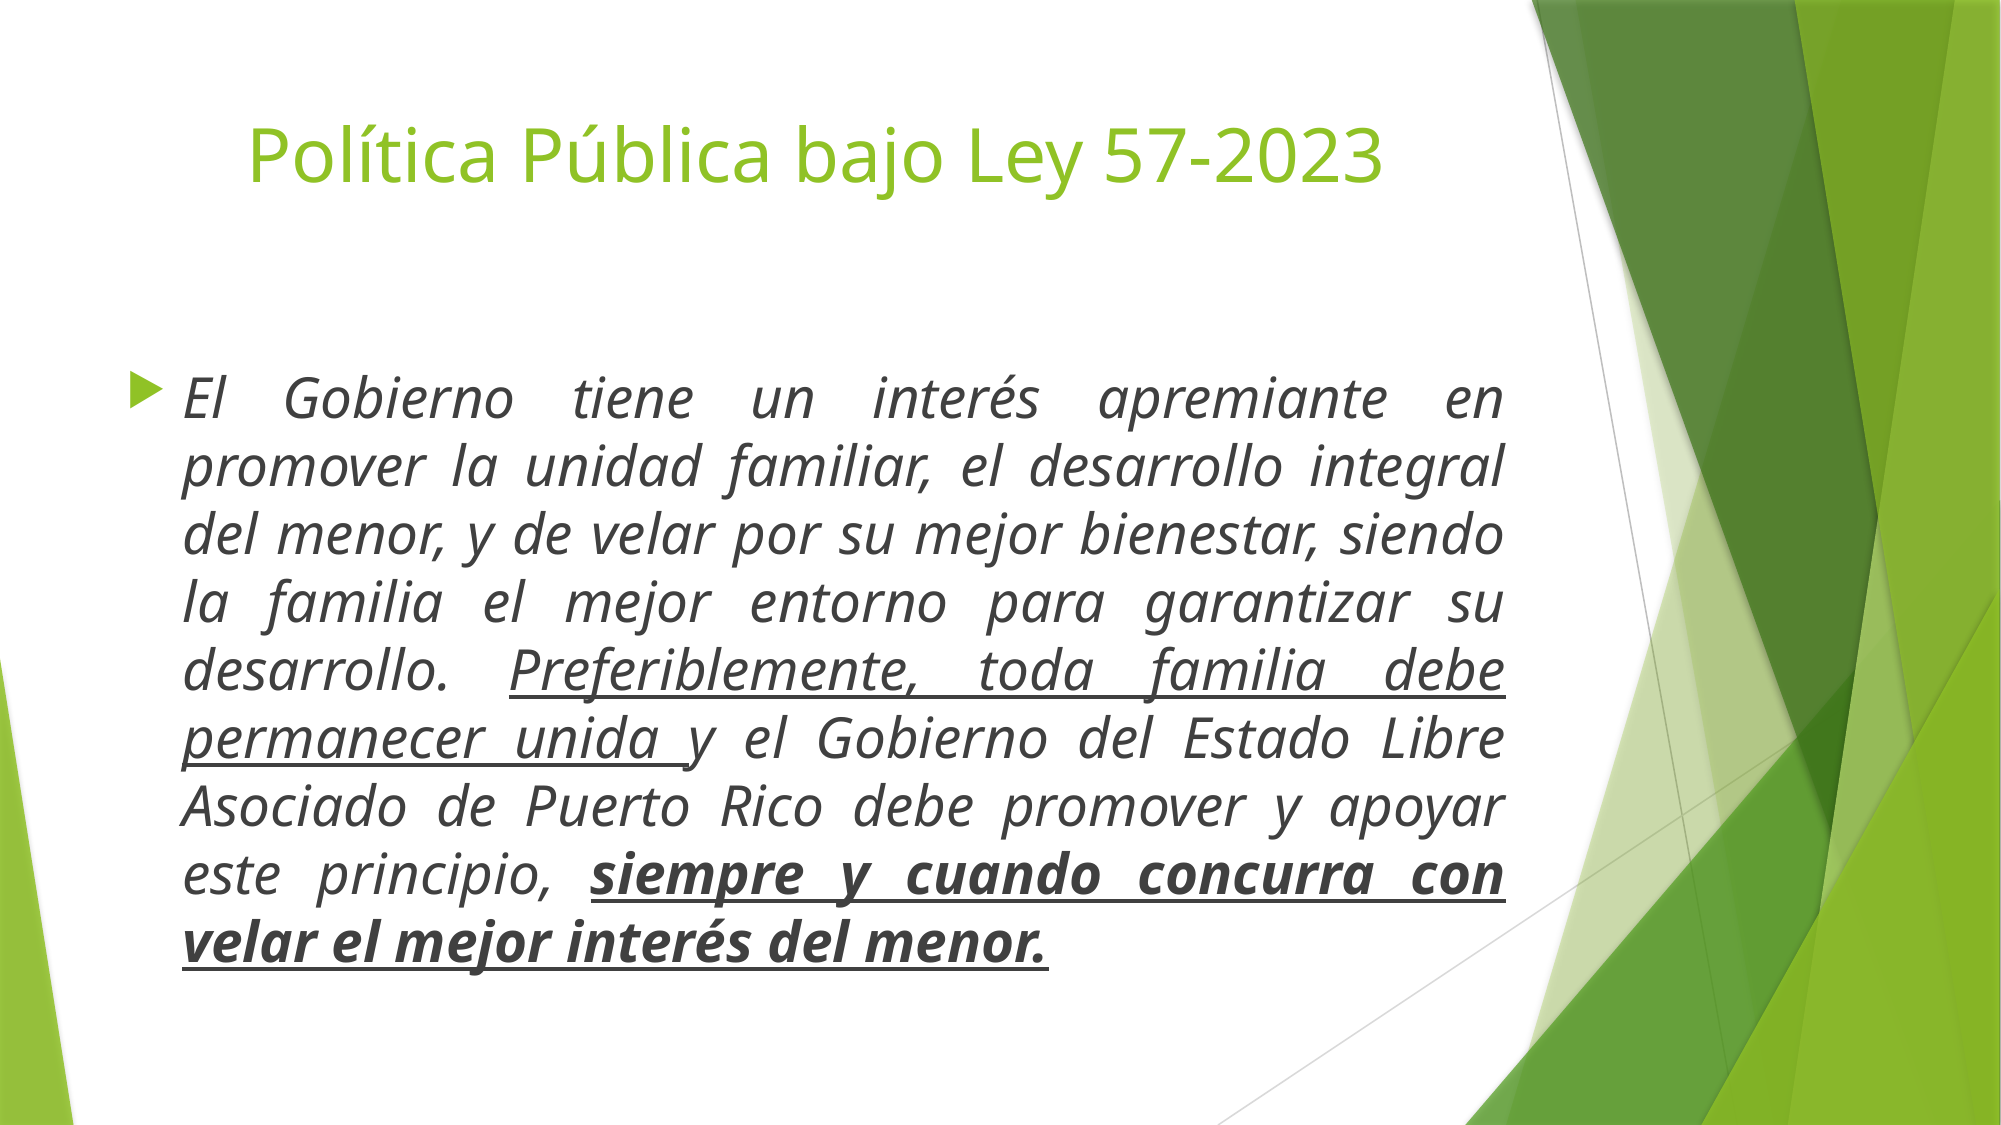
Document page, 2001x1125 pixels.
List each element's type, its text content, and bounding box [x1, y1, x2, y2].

title Política Pública bajo Ley 57-2023 [111, 99, 1522, 317]
list El Gobierno tiene un interés apremiante en promover la unidad familiar, el desarrollo integral del menor, y de velar por su mejor bienestar, siendo la familia el mejor entorno para garantizar su desarrollo. Preferiblemente, toda familia debe permanecer unida y el Gobierno del Estado Libre Asociado de Puerto Rico debe promover y apoyar este principio, siempre y cuando concurra con velar el mejor interés del menor. [111, 354, 1522, 992]
